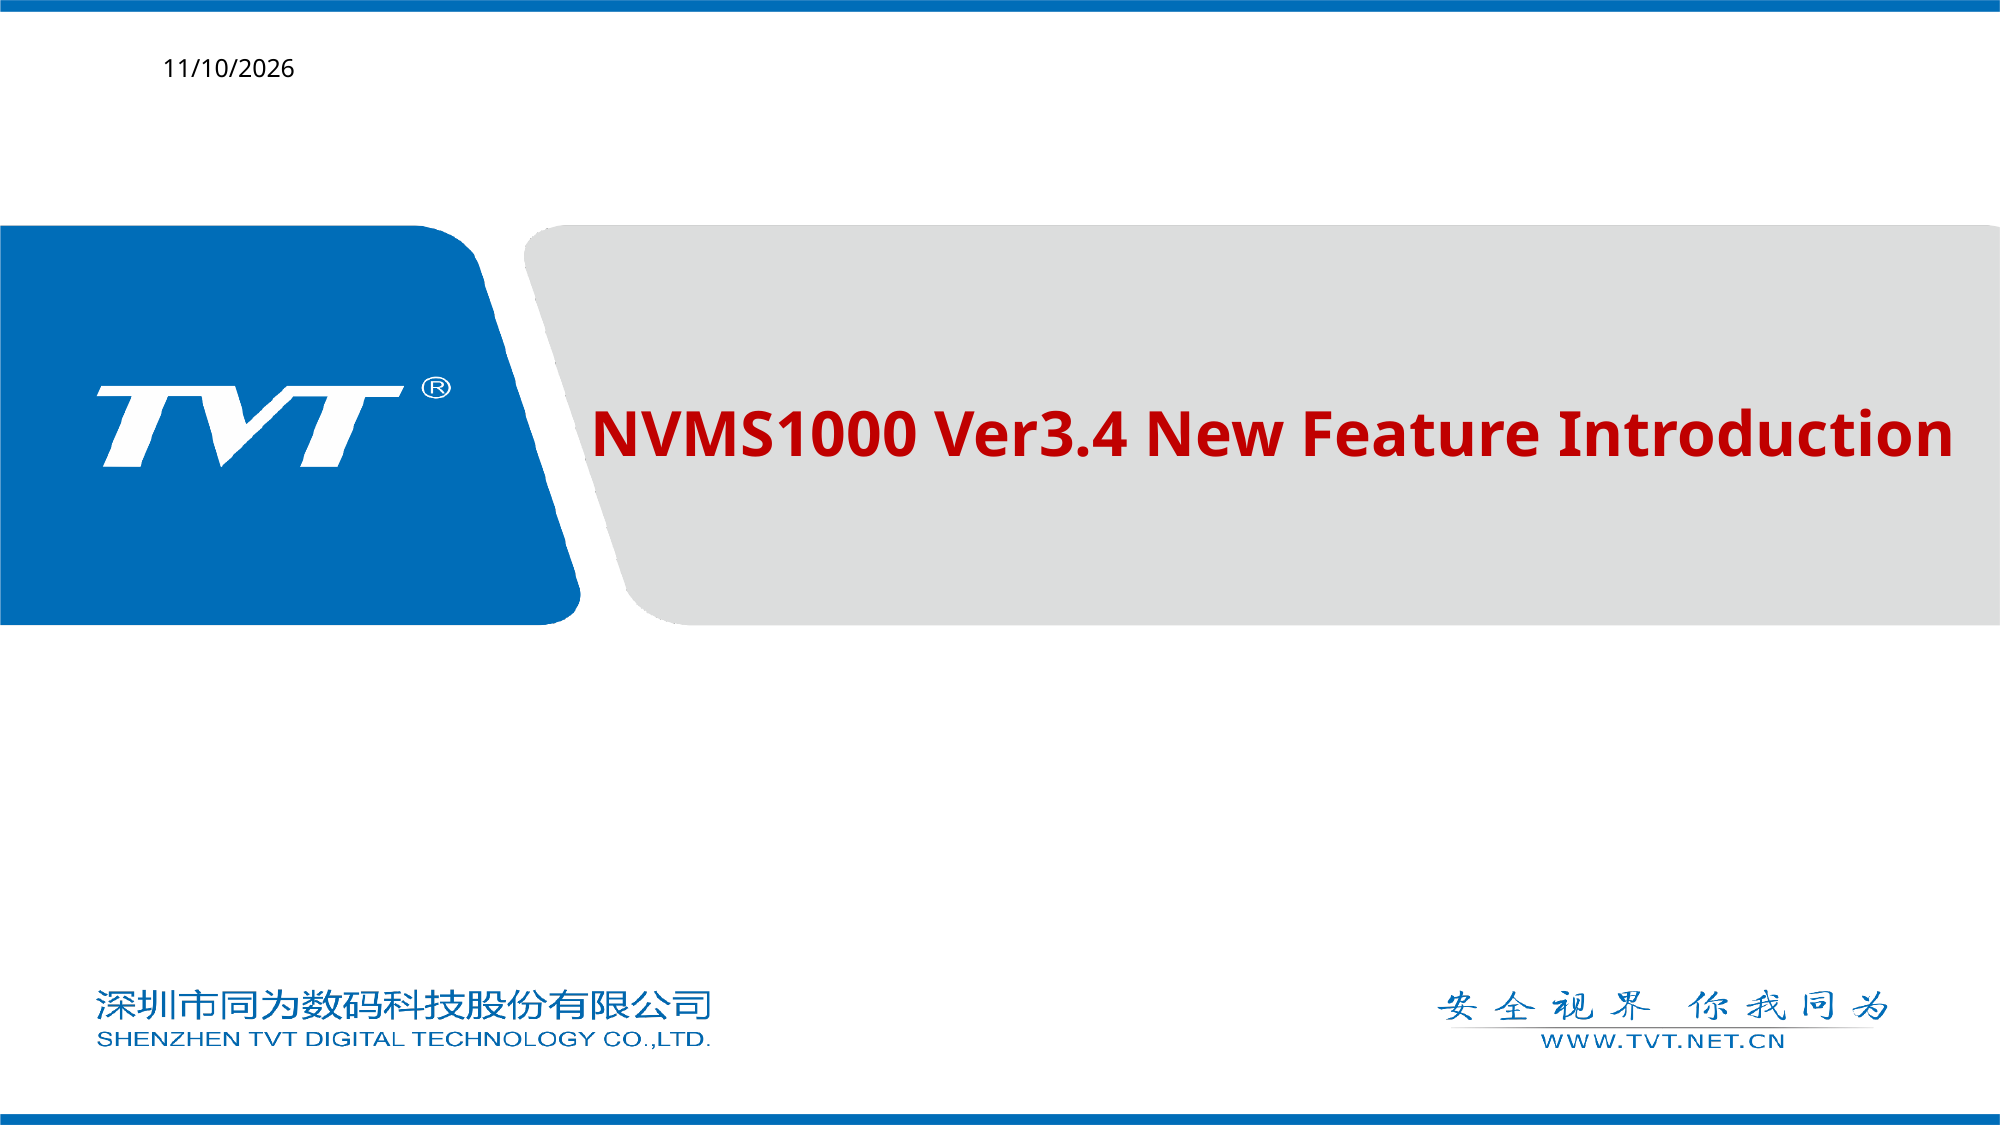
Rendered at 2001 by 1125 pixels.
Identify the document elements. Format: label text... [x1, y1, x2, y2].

title NVMS1000 Ver3.4 New Feature Introduction [547, 302, 2000, 545]
picture [0, 0, 2000, 1125]
